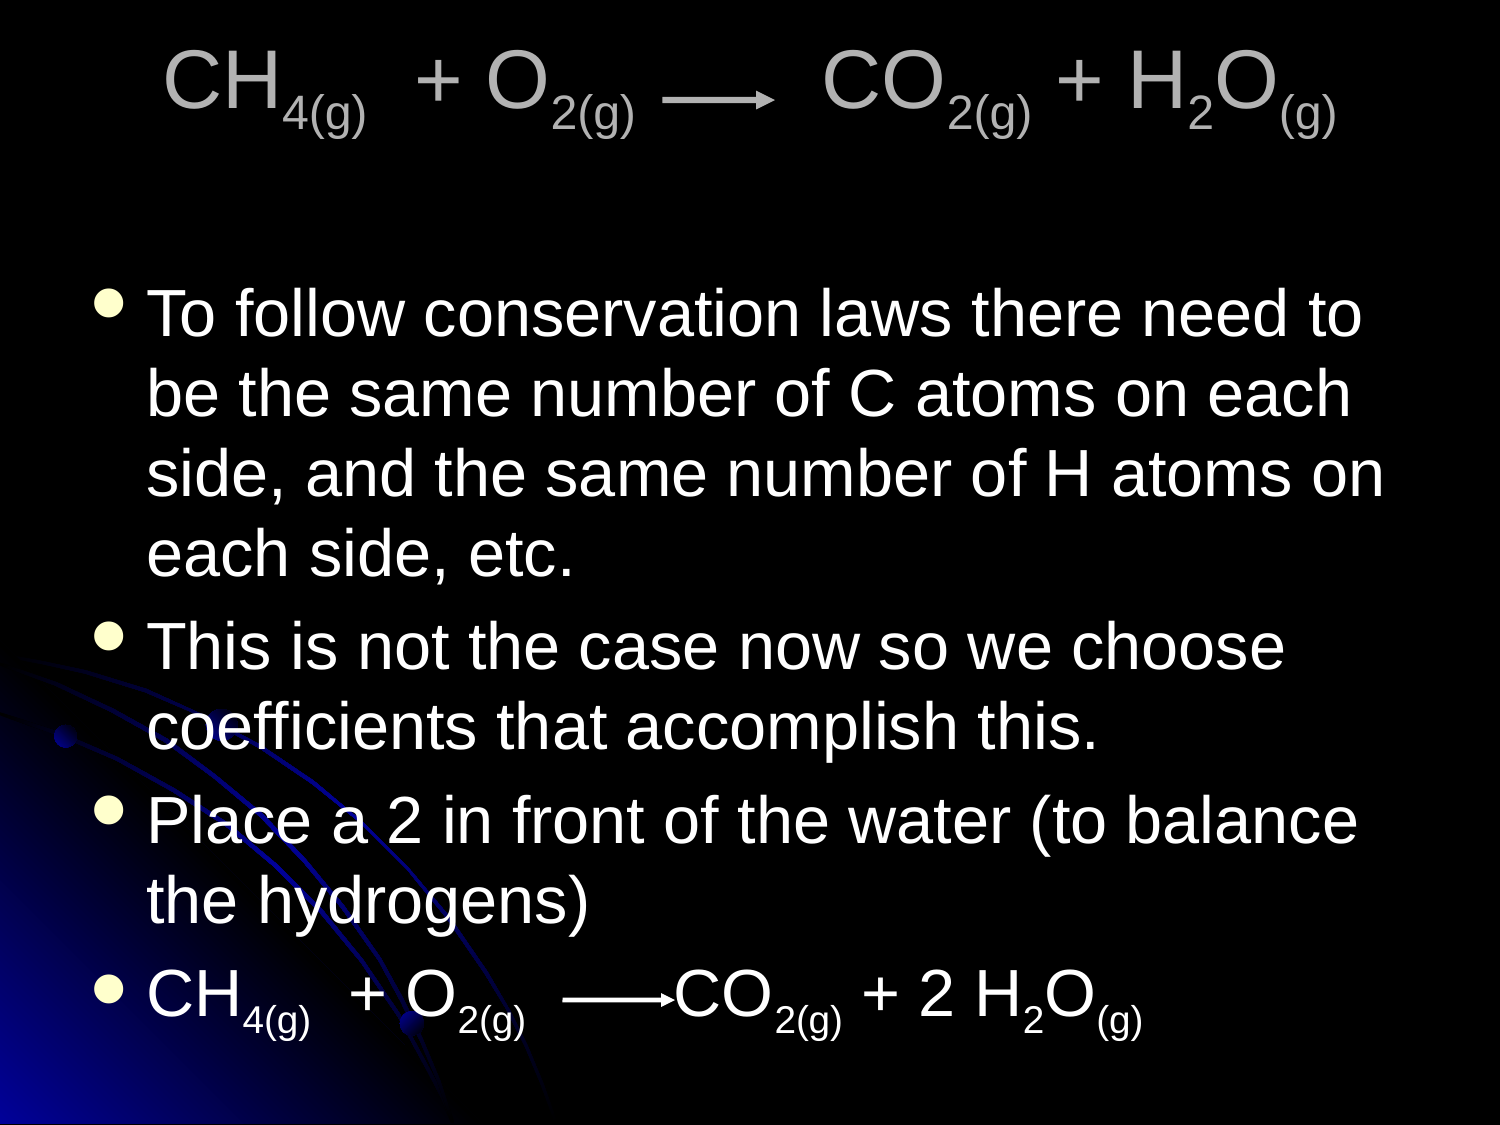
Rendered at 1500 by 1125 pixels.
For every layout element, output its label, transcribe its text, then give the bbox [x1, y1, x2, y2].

text_box [562, 993, 676, 1007]
title CH4(g) + O2(g) CO2(g) + H2O(g) [74, 45, 1426, 233]
text_box [662, 93, 775, 107]
list To follow conservation laws there need to be the same number of C atoms on each side, and the same number of H atoms on each side, etc. This is not the case now so we choose coefficients that accomplish this. Place a 2 in front of the water (to balance the hydrogens) CH4(g) + O2(g) CO2(g) + 2 H2O(g) [74, 262, 1426, 1076]
